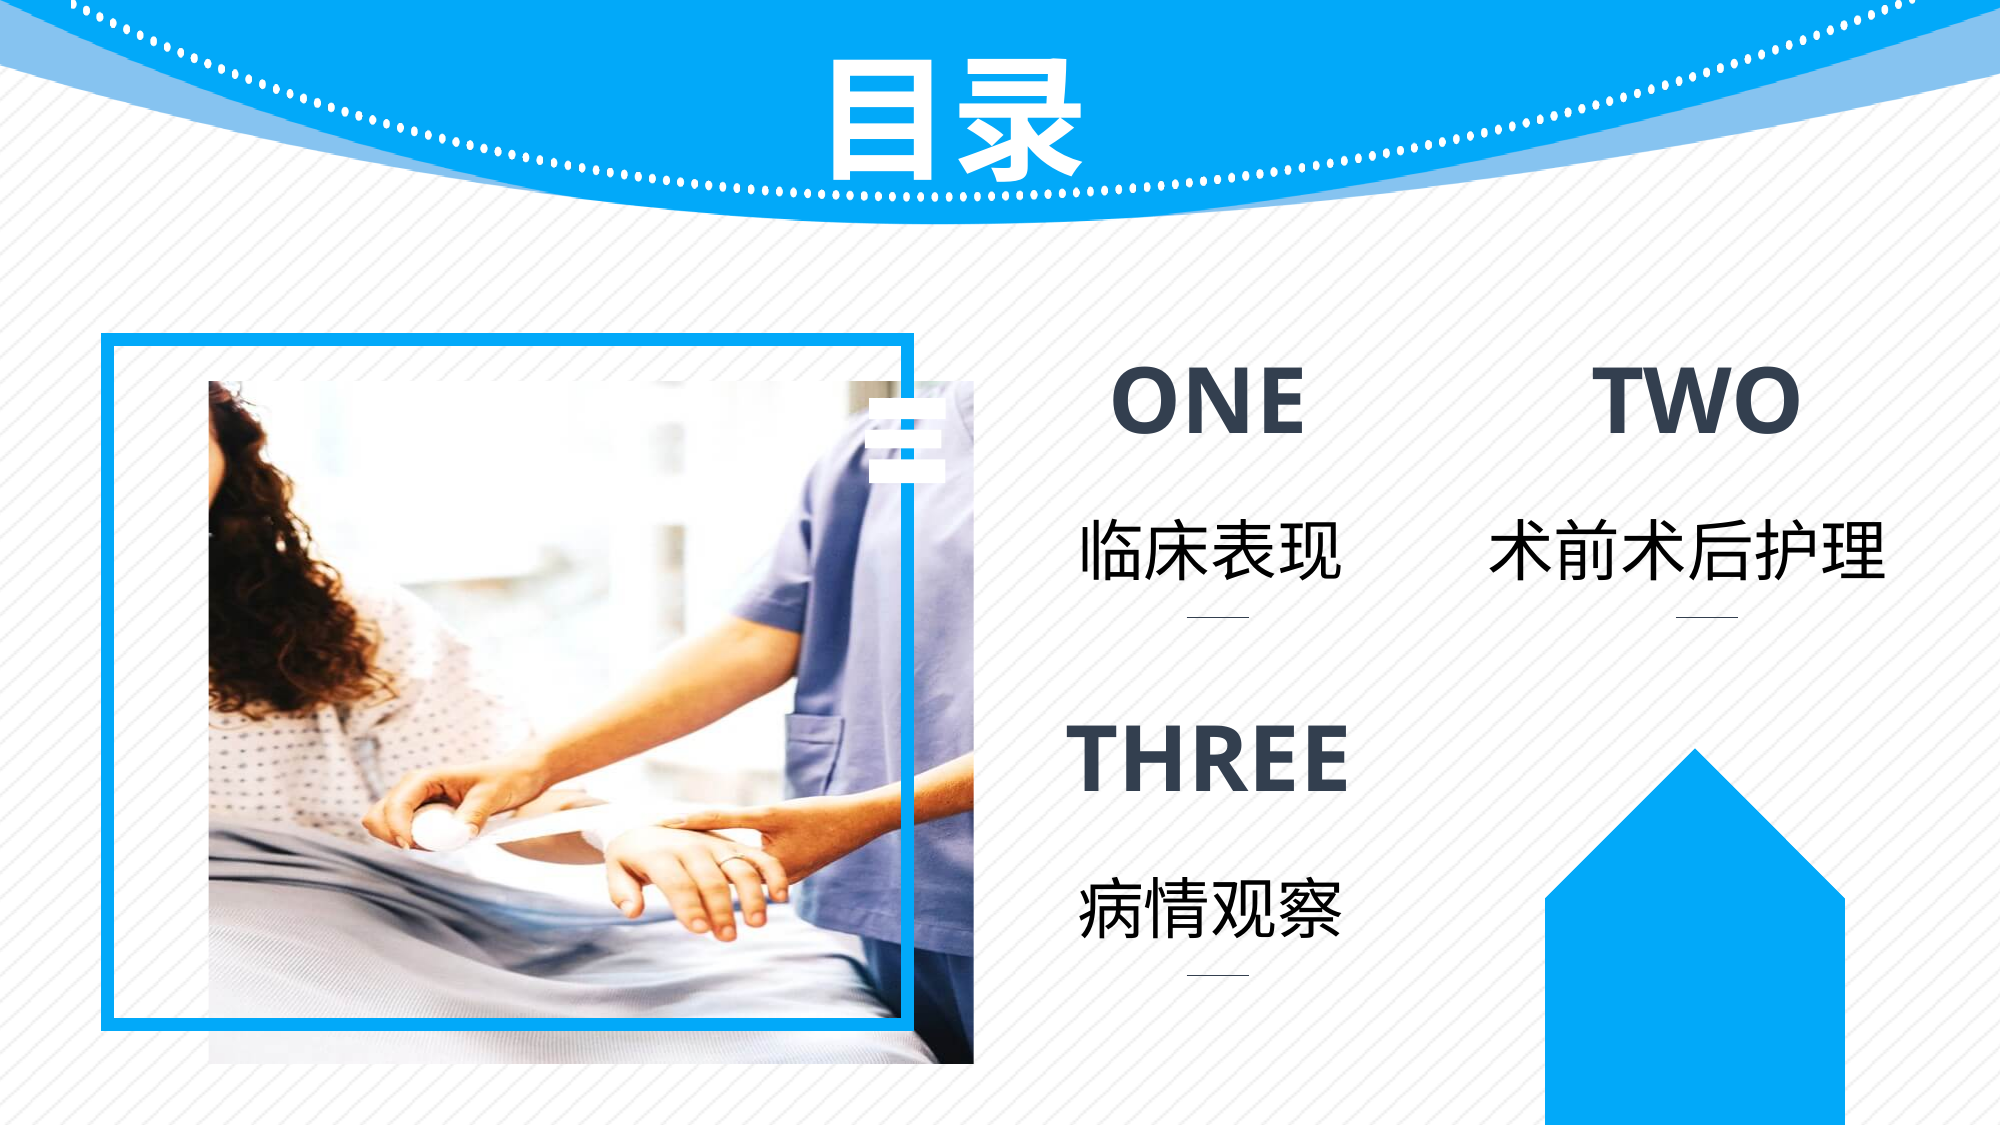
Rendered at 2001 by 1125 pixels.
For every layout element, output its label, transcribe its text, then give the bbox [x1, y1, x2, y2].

picture [467, 141, 473, 149]
picture [791, 188, 796, 197]
picture [1482, 129, 1487, 137]
picture [1313, 162, 1319, 170]
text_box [1060, 692, 1361, 976]
picture [1454, 135, 1459, 143]
picture [398, 123, 403, 132]
picture [1800, 36, 1806, 44]
picture [1814, 31, 1819, 39]
picture [1369, 152, 1375, 160]
picture [551, 159, 557, 167]
picture [607, 168, 613, 177]
text_box [870, 380, 975, 1065]
picture [97, 13, 103, 21]
picture [1495, 125, 1501, 134]
picture [1201, 177, 1206, 185]
picture [1579, 105, 1585, 113]
picture [1855, 16, 1860, 24]
picture [1411, 144, 1417, 152]
picture [1827, 26, 1833, 34]
picture [110, 19, 116, 27]
picture [1621, 93, 1626, 101]
picture [1841, 21, 1847, 30]
picture [1593, 101, 1599, 109]
picture [273, 85, 279, 93]
picture [1786, 41, 1792, 49]
picture [205, 60, 211, 68]
picture [1565, 108, 1571, 117]
picture [1186, 179, 1192, 187]
picture [1717, 64, 1723, 73]
picture [440, 134, 445, 143]
picture [1017, 191, 1023, 199]
picture [342, 108, 348, 116]
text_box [1060, 334, 1361, 618]
picture [932, 193, 937, 201]
picture [960, 193, 966, 201]
picture [1158, 182, 1164, 190]
text_box 目录 [751, 41, 1153, 188]
picture [164, 43, 170, 51]
picture [137, 31, 143, 39]
picture [1731, 60, 1737, 68]
picture [1088, 188, 1093, 196]
picture [370, 116, 376, 124]
picture [664, 176, 669, 184]
text_box [1544, 747, 1846, 1125]
picture [495, 147, 501, 156]
picture [579, 164, 585, 172]
picture [1271, 168, 1277, 176]
picture [819, 190, 825, 198]
picture [1676, 77, 1682, 85]
picture [1243, 172, 1249, 180]
picture [84, 7, 89, 15]
picture [260, 80, 265, 88]
picture [833, 191, 839, 199]
picture [1745, 55, 1751, 63]
picture [232, 70, 238, 78]
picture [1003, 192, 1008, 200]
picture [1173, 180, 1178, 188]
picture [151, 37, 156, 45]
picture [1690, 73, 1695, 81]
picture [509, 151, 515, 159]
picture [805, 190, 811, 197]
picture [1059, 189, 1065, 197]
picture [1356, 154, 1361, 163]
picture [219, 65, 225, 73]
picture [523, 153, 529, 161]
picture [847, 191, 853, 199]
picture [876, 192, 881, 200]
picture [593, 166, 599, 174]
picture [622, 170, 627, 179]
picture [947, 193, 952, 201]
picture [1468, 132, 1473, 140]
picture [1383, 149, 1389, 157]
picture [1031, 191, 1037, 199]
picture [0, 0, 2001, 1125]
picture [1426, 141, 1431, 149]
picture [635, 172, 641, 181]
picture [191, 54, 197, 62]
picture [678, 178, 683, 186]
picture [1759, 50, 1764, 59]
picture [124, 25, 129, 34]
picture [1523, 119, 1529, 127]
picture [975, 192, 980, 201]
picture [1229, 173, 1235, 182]
picture [287, 90, 293, 98]
picture [178, 49, 184, 57]
picture [1257, 170, 1263, 178]
picture [425, 131, 431, 139]
picture [1662, 81, 1668, 89]
picture [1397, 147, 1403, 155]
picture [649, 174, 655, 183]
picture [1896, 0, 1901, 8]
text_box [183, 263, 870, 1102]
picture [453, 138, 459, 146]
picture [692, 180, 698, 188]
picture [301, 94, 306, 103]
picture [1704, 68, 1710, 77]
picture [904, 193, 909, 201]
picture [1342, 157, 1347, 165]
picture [989, 192, 994, 200]
picture [1045, 190, 1051, 198]
picture [1510, 122, 1515, 131]
picture [861, 192, 867, 200]
picture [1649, 85, 1654, 93]
picture [1882, 6, 1888, 14]
picture [246, 75, 252, 83]
picture [384, 120, 389, 128]
picture [1537, 115, 1543, 124]
picture [918, 193, 924, 201]
picture [890, 193, 895, 201]
picture [356, 112, 362, 120]
picture [537, 156, 543, 164]
picture [328, 103, 334, 111]
picture [1073, 188, 1079, 197]
picture [748, 185, 754, 193]
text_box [1468, 334, 1922, 618]
picture [565, 161, 571, 169]
picture [1635, 89, 1640, 97]
picture [720, 183, 726, 191]
picture [734, 184, 740, 192]
picture [1773, 46, 1778, 54]
picture [777, 188, 782, 196]
picture [1551, 112, 1557, 120]
picture [1299, 164, 1305, 171]
picture [1215, 175, 1220, 184]
picture [1285, 166, 1291, 174]
picture [706, 181, 712, 190]
picture [315, 99, 320, 107]
picture [1439, 138, 1445, 146]
picture [1607, 97, 1613, 105]
picture [412, 127, 417, 135]
picture [1869, 11, 1874, 19]
picture [481, 145, 487, 152]
